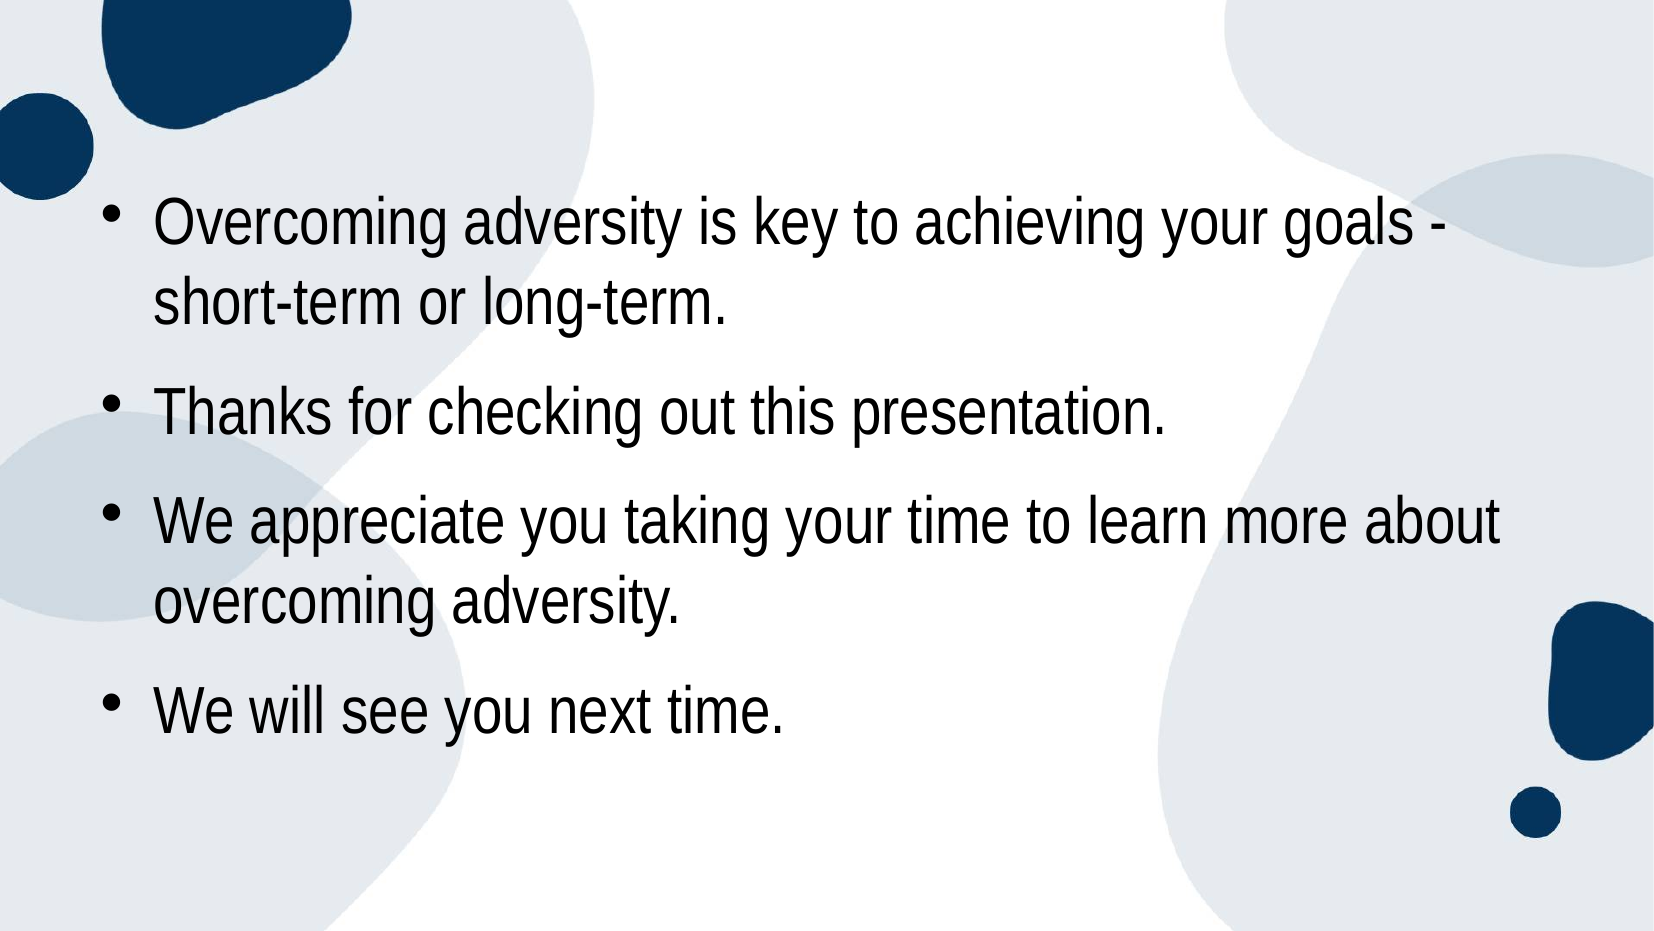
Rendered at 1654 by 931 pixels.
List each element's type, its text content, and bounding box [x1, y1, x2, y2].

picture [0, 0, 1654, 931]
list Overcoming adversity is key to achieving your goals - short-term or long-term. Thanks for checking out this presentation. We appreciate you taking your time to learn more about overcoming adversity. We will see you next time. [82, 177, 1571, 753]
